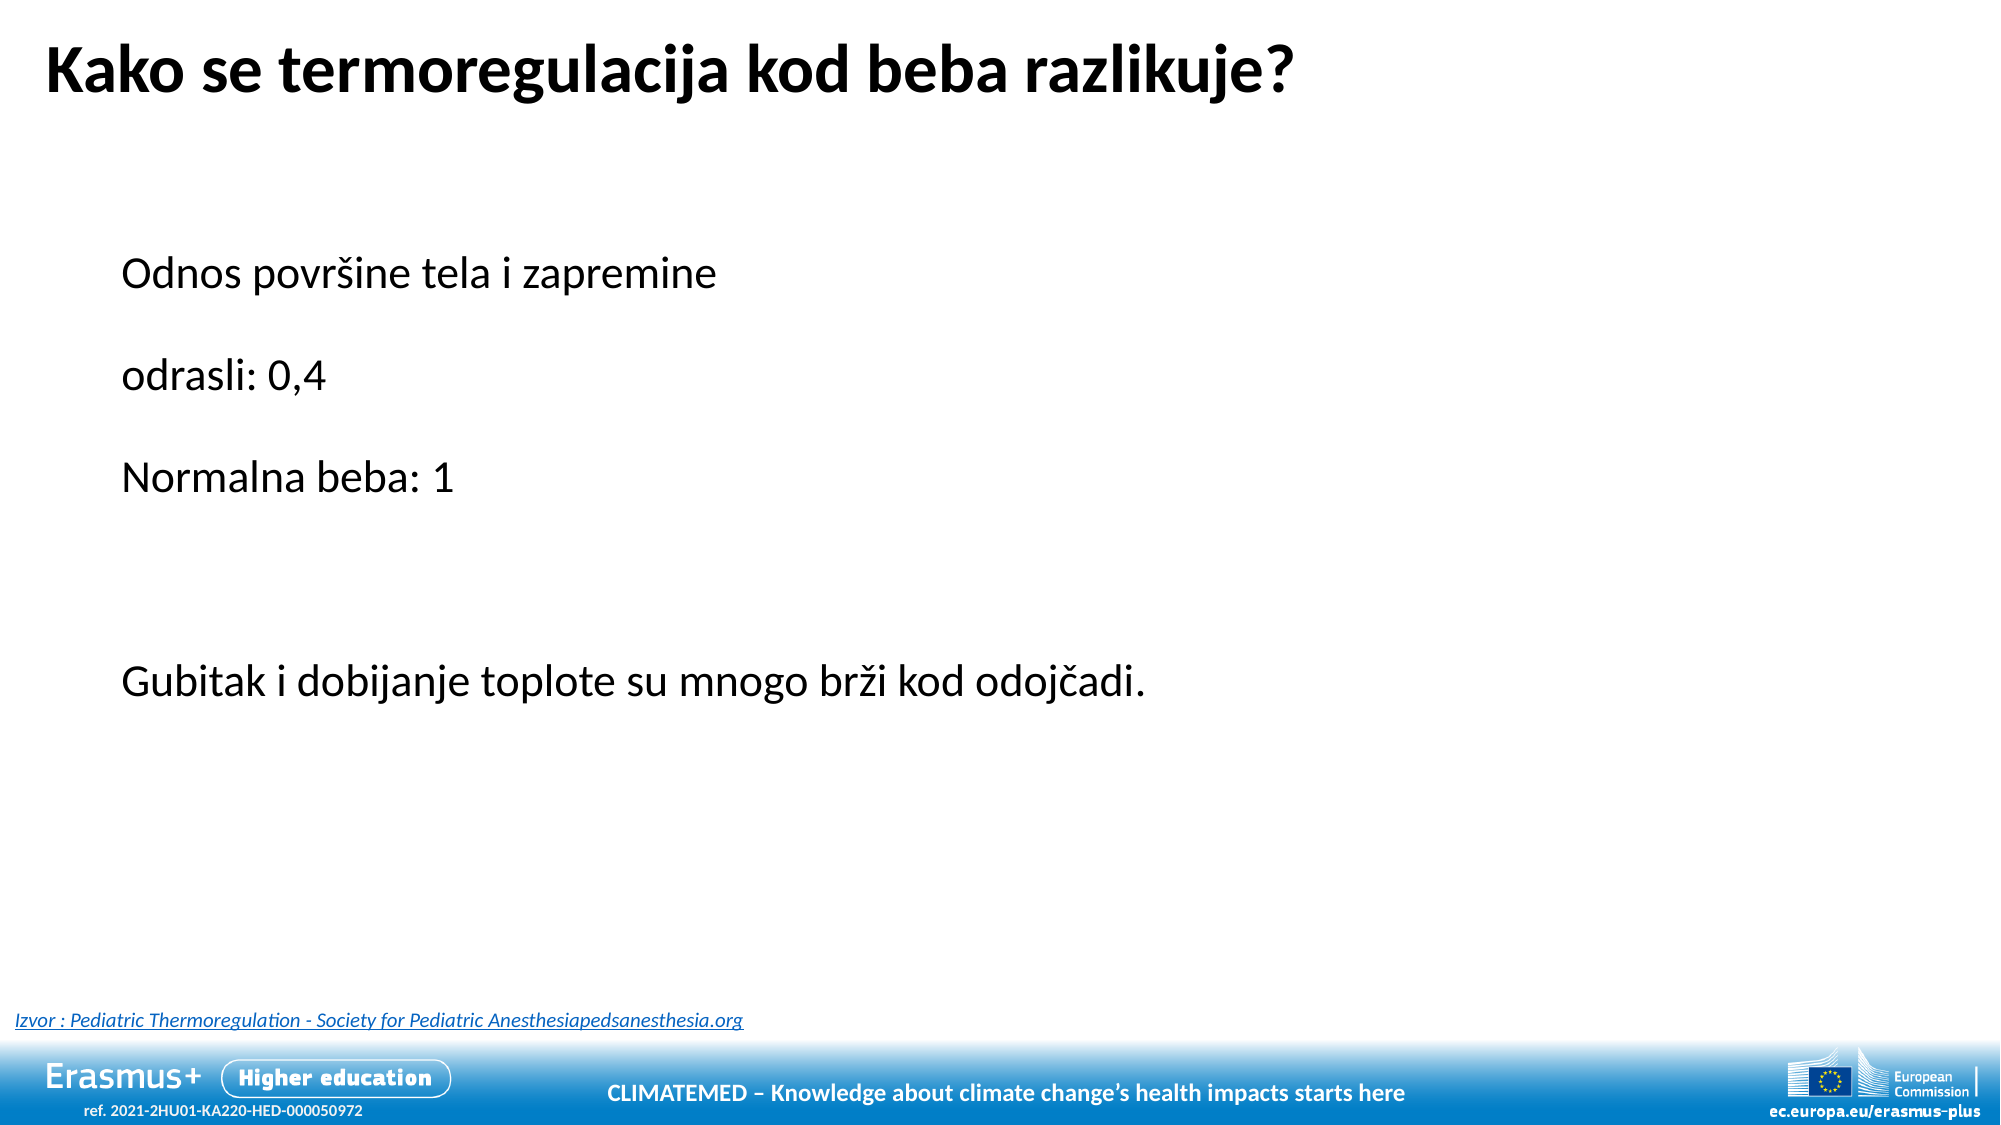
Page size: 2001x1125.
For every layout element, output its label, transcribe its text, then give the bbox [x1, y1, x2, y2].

picture [0, 899, 2000, 1125]
text_box Kako se termoregulacija kod beba razlikuje? [31, 25, 1984, 116]
text_box Izvor : Pediatric Thermoregulation - Society for Pediatric Anesthesiapedsanesthesia.org [0, 999, 1350, 1039]
list Odnos površine tela i zapremine odrasli: 0,4 Normalna beba: 1 Gubitak i dobijanje toplote su mnogo brži kod odojčadi. [106, 229, 1791, 944]
